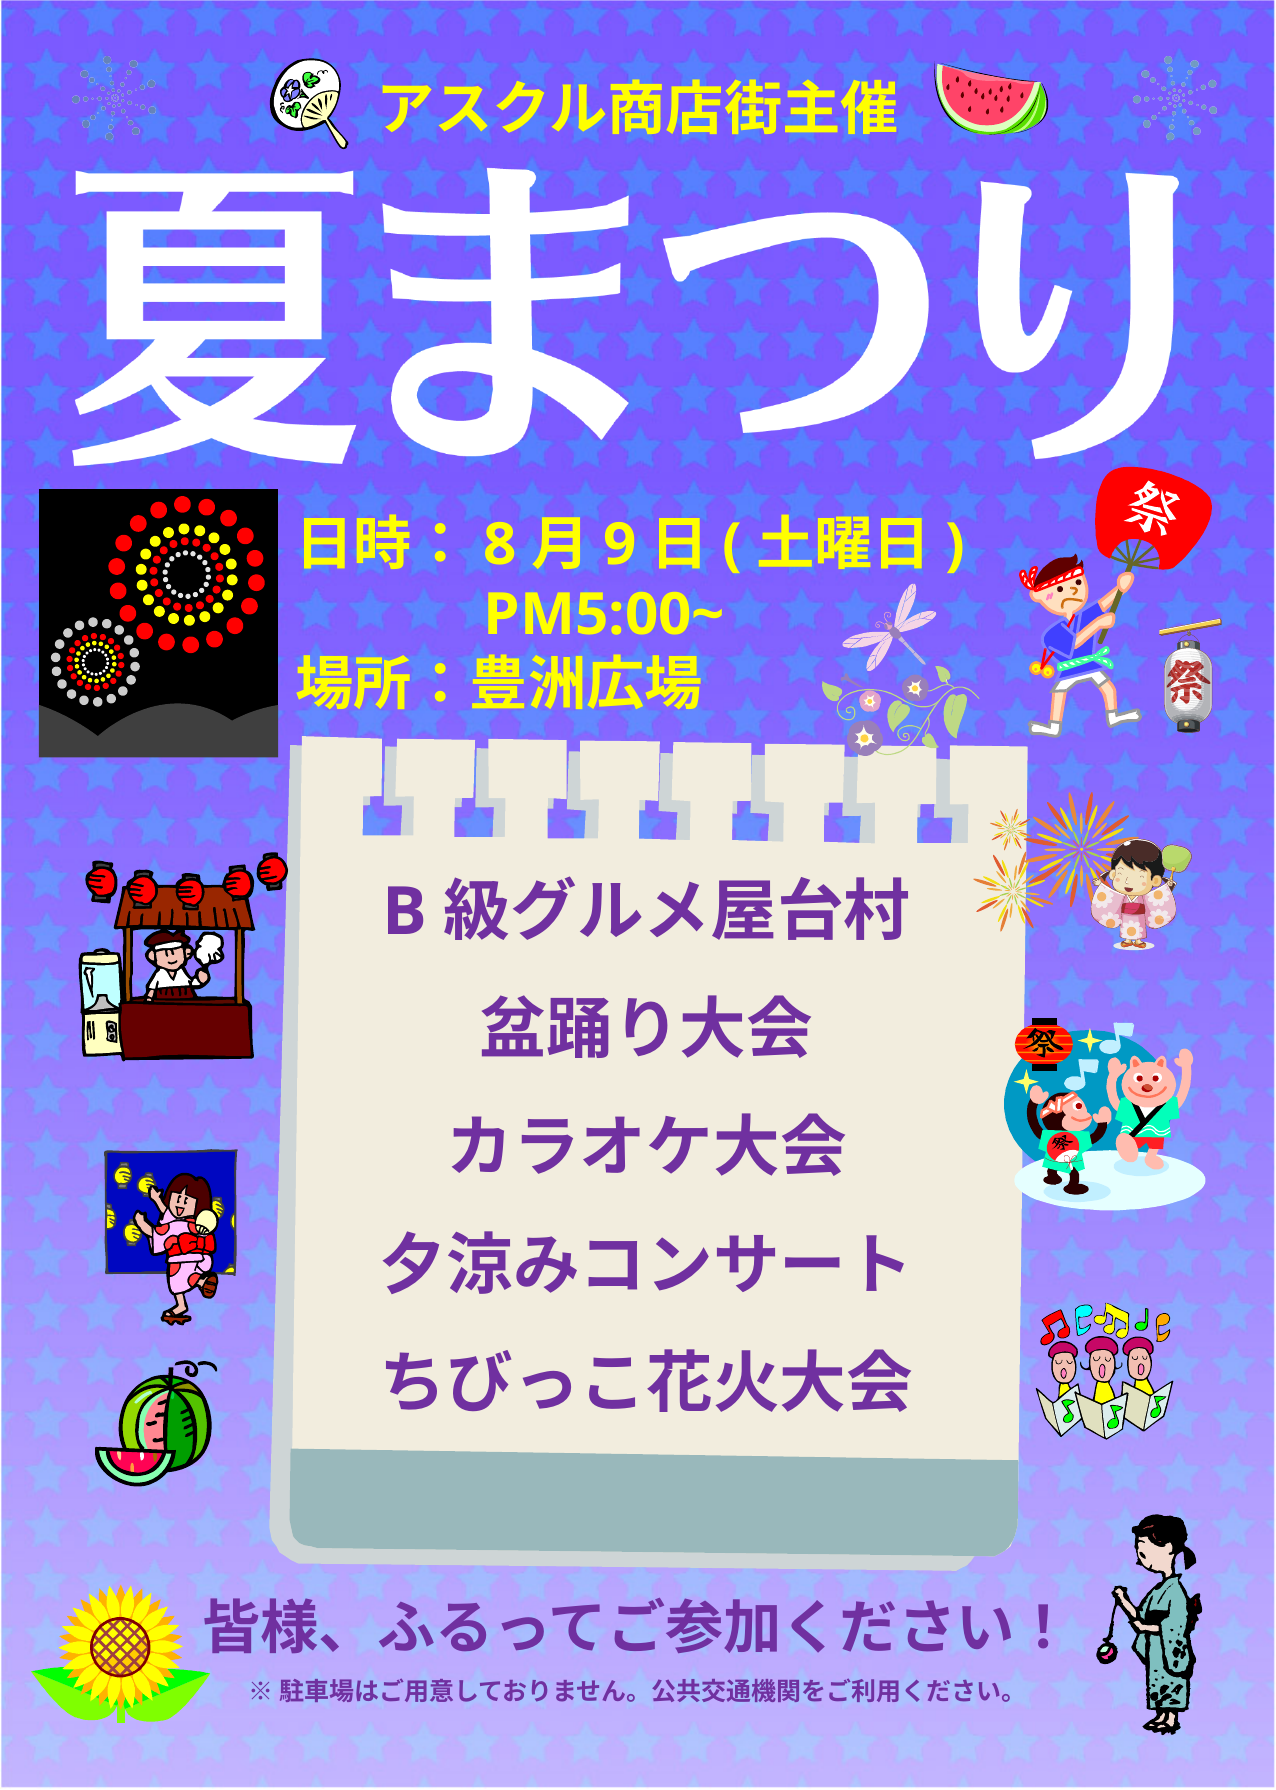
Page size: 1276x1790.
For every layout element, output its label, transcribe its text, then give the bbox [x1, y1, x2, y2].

text_box アスクル商店街主催 [361, 63, 914, 149]
text_box 皆様、ふるってご参加ください！ [211, 1627, 1088, 1668]
picture [0, 0, 1276, 1789]
text_box 日時：8月9日(土曜日) PM5:00~ 場所：豊洲広場 [280, 498, 996, 671]
text_box ※駐車場はご用意しておりません。公共交通機関をご利用ください。 [233, 1668, 1042, 1713]
